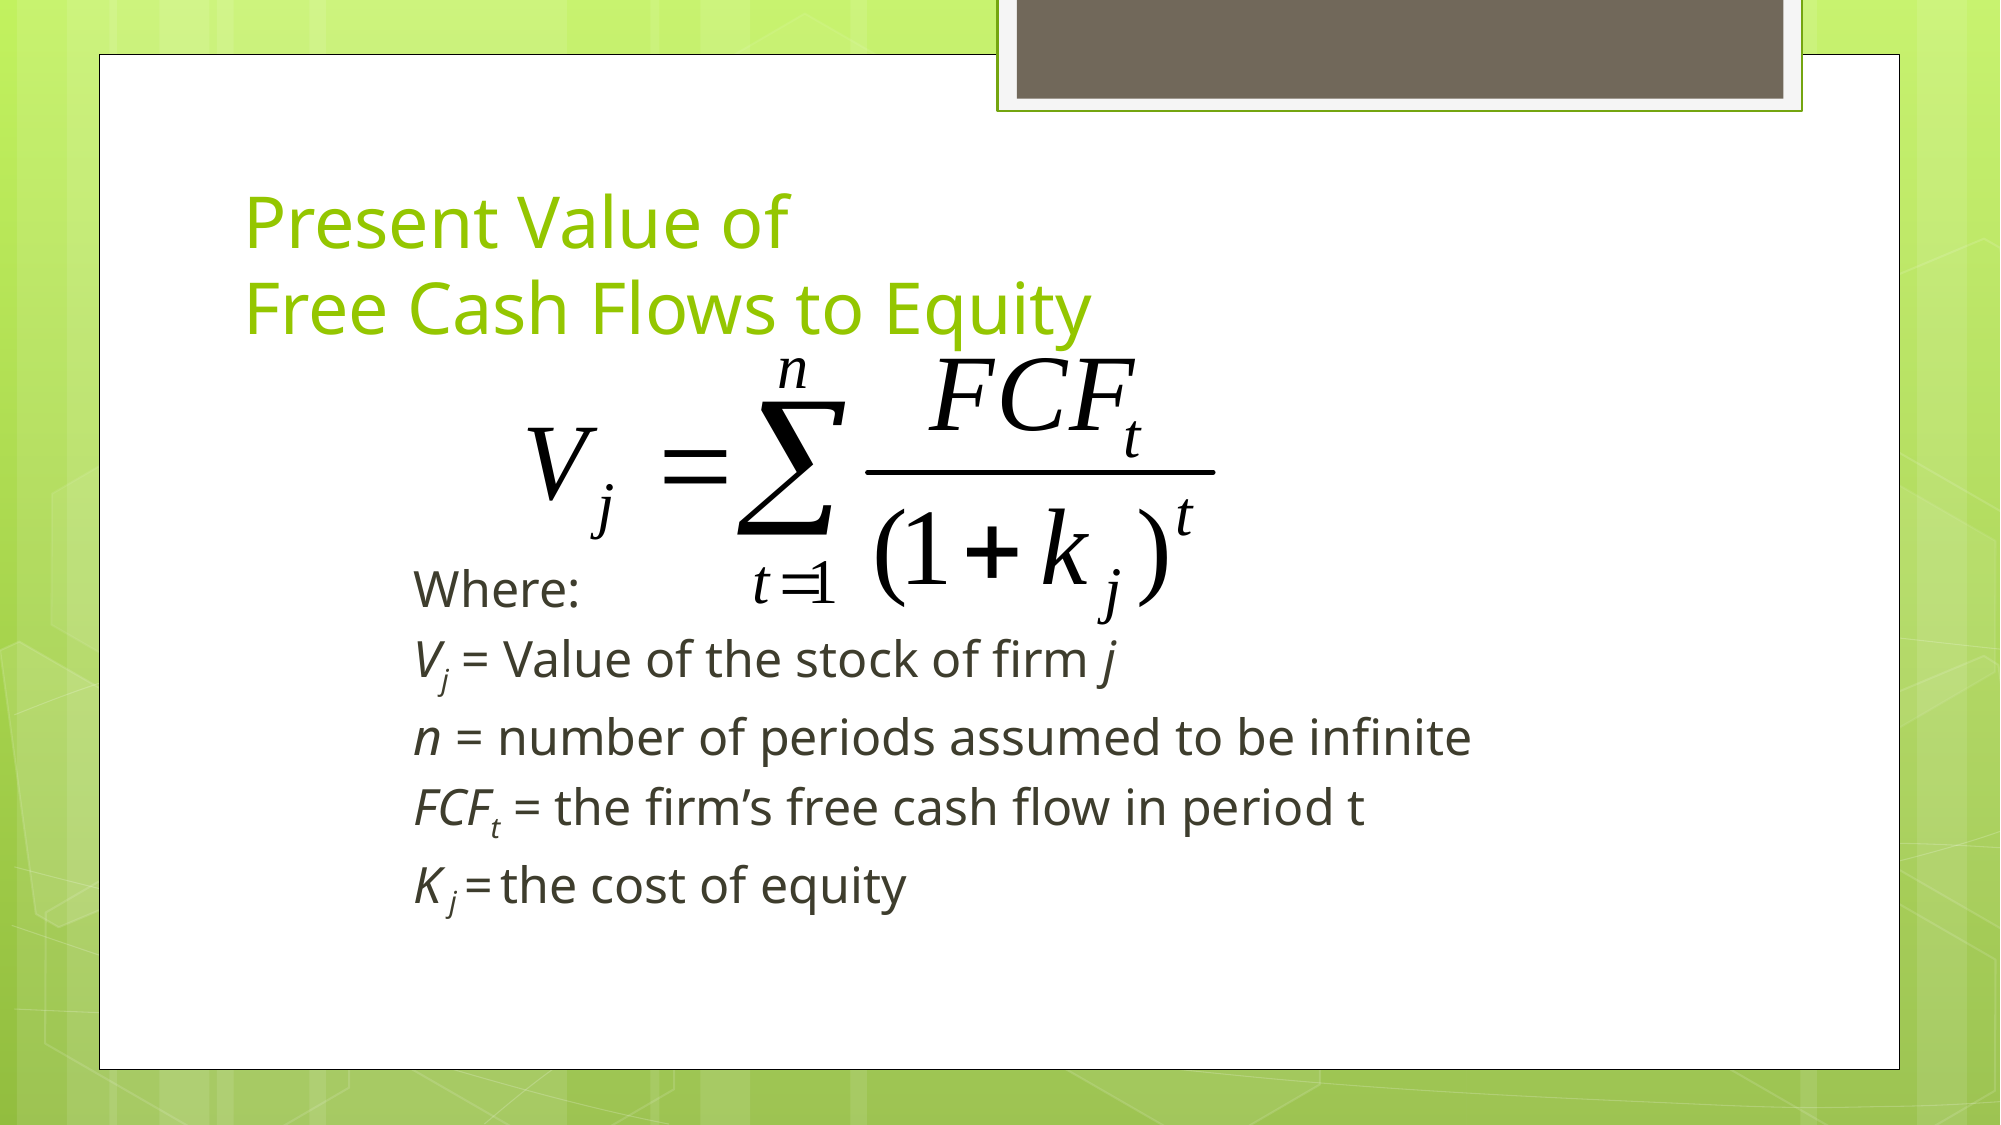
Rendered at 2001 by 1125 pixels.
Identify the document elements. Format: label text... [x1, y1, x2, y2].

title Present Value of Free Cash Flows to Equity [228, 168, 1765, 357]
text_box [515, 317, 1226, 638]
list Where: Vj = Value of the stock of firm j n = number of periods assumed to be infinite FCFt = the firm’s free cash flow in period t K j = the cost of equity [387, 549, 1713, 1038]
